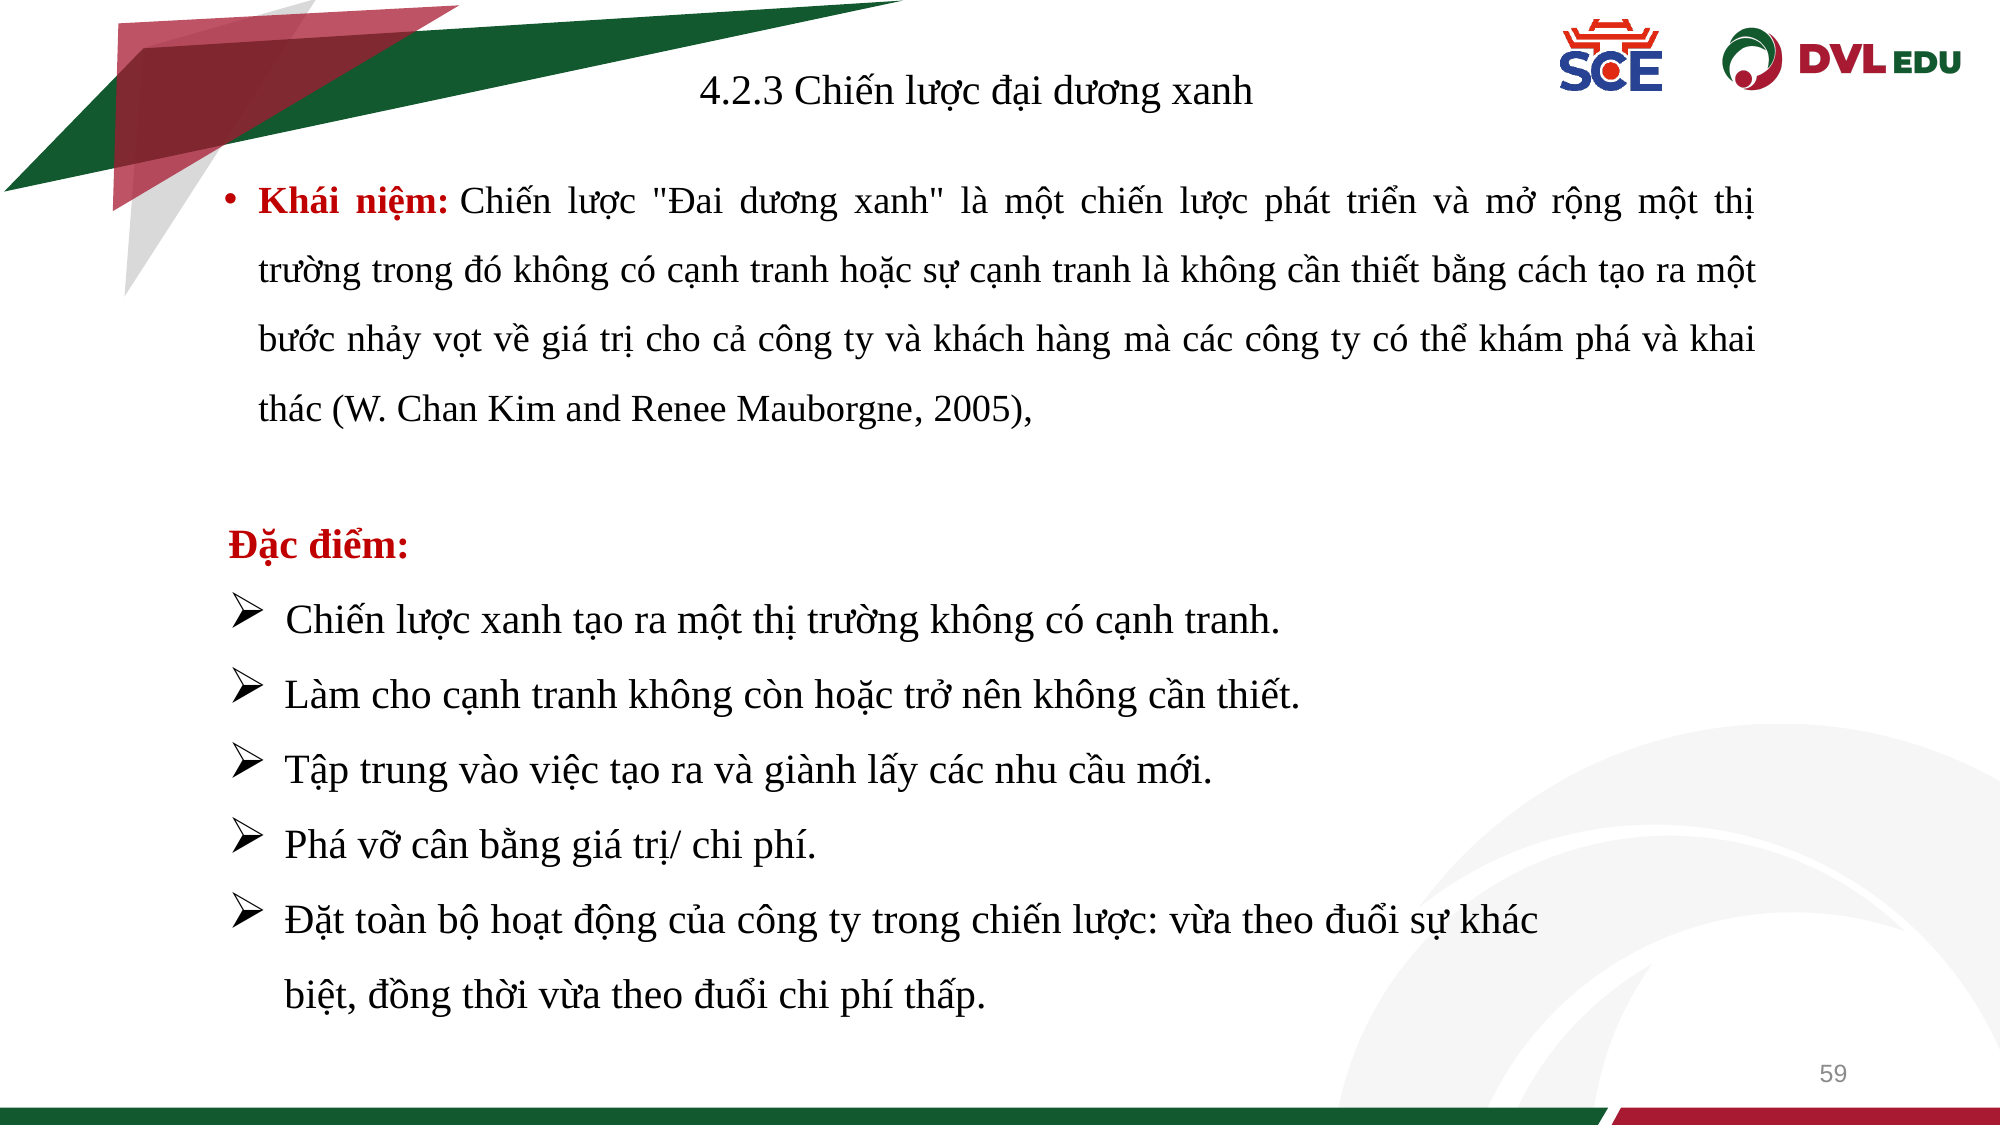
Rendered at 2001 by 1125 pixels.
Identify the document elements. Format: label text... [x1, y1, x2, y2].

picture [1559, 19, 1667, 91]
text_box Đặc điểm: Chiến lược xanh tạo ra một thị trường không có cạnh tranh. Làm cho cạnh tranh không còn hoặc trở nên không cần thiết. Tập trung vào việc tạo ra và giành lấy các nhu cầu mới. Phá vỡ cân bằng giá trị/ chi phí. Đặt toàn bộ hoạt động của công ty trong chiến lược: vừa theo đuổi sự khác biệt, đồng thời vừa theo đuổi chi phí thấp. [228, 492, 1541, 1093]
picture [1722, 27, 1961, 91]
list Khái niệm: Chiến lược "Đai dương xanh" là một chiến lược phát triển và mở rộng một thị trường trong đó không có cạnh tranh hoặc sự cạnh tranh là không cần thiết bằng cách tạo ra một bước nhảy vọt về giá trị cho cả công ty và khách hàng mà các công ty có thể khám phá và khai thác (W. Chan Kim and Renee Mauborgne, 2005), [208, 144, 1772, 439]
title 4.2.3 Chiến lược đại dương xanh [684, 60, 1514, 122]
slide_number 59 [1412, 1042, 1863, 1103]
